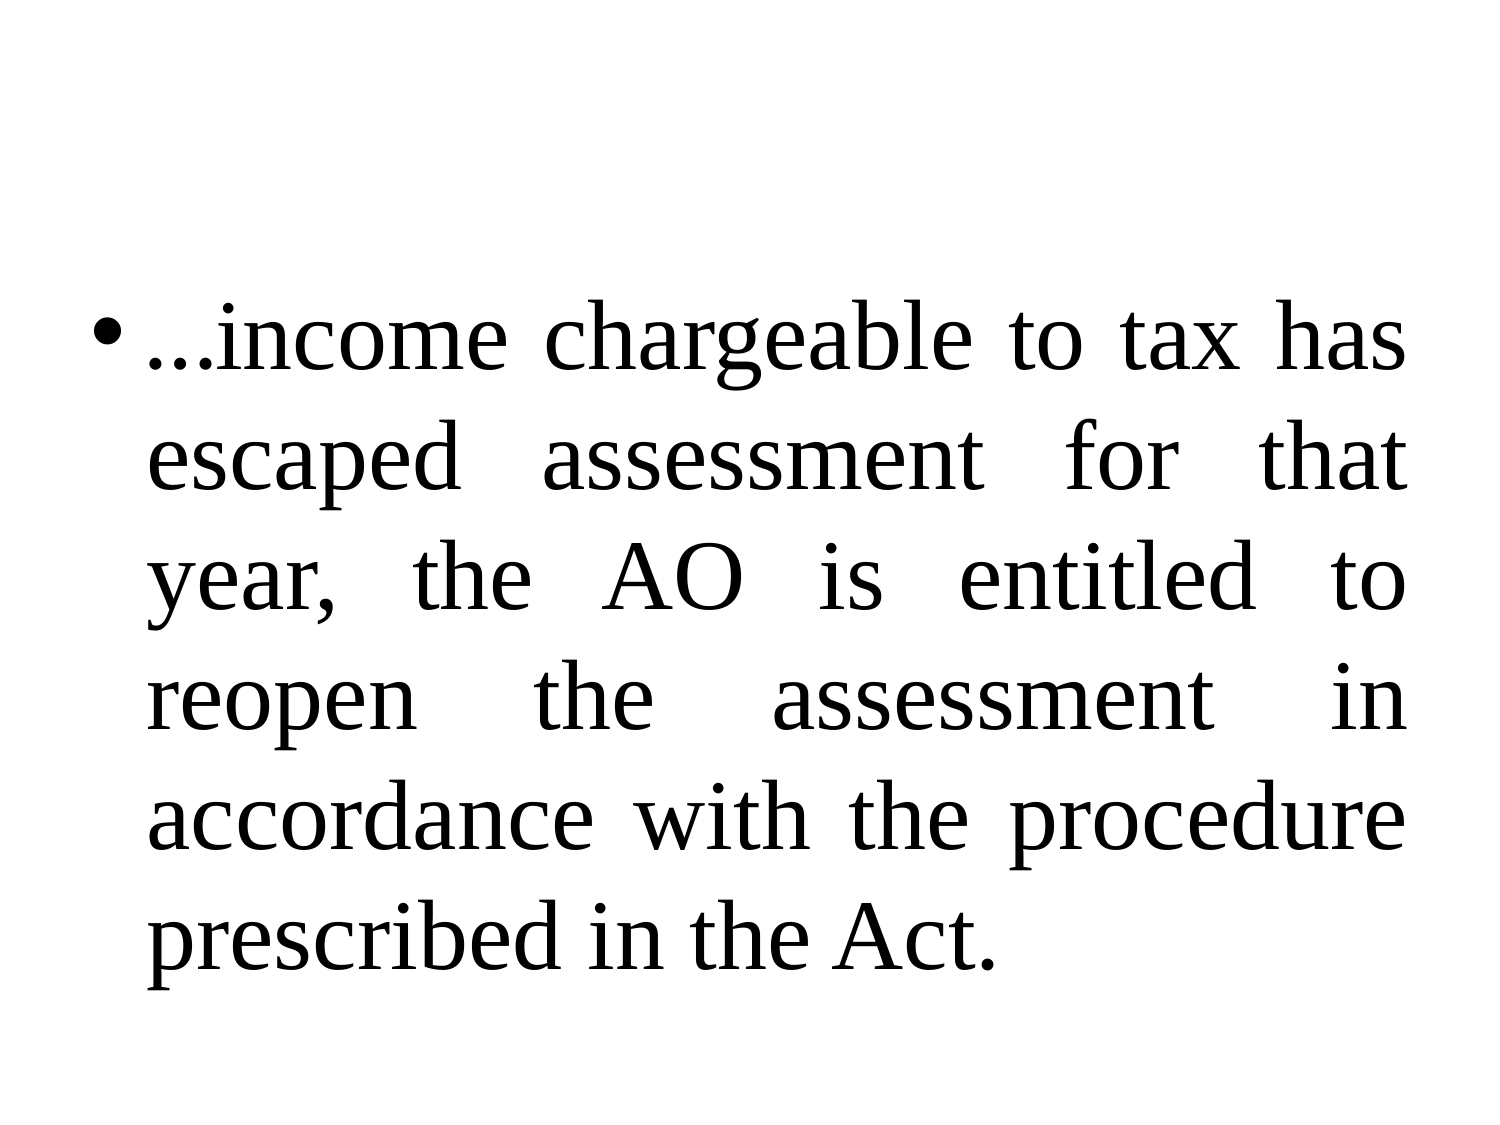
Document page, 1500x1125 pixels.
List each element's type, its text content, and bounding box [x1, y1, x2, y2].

list …income chargeable to tax has escaped assessment for that year, the AO is entitled to reopen the assessment in accordance with the procedure prescribed in the Act. [75, 262, 1425, 1005]
